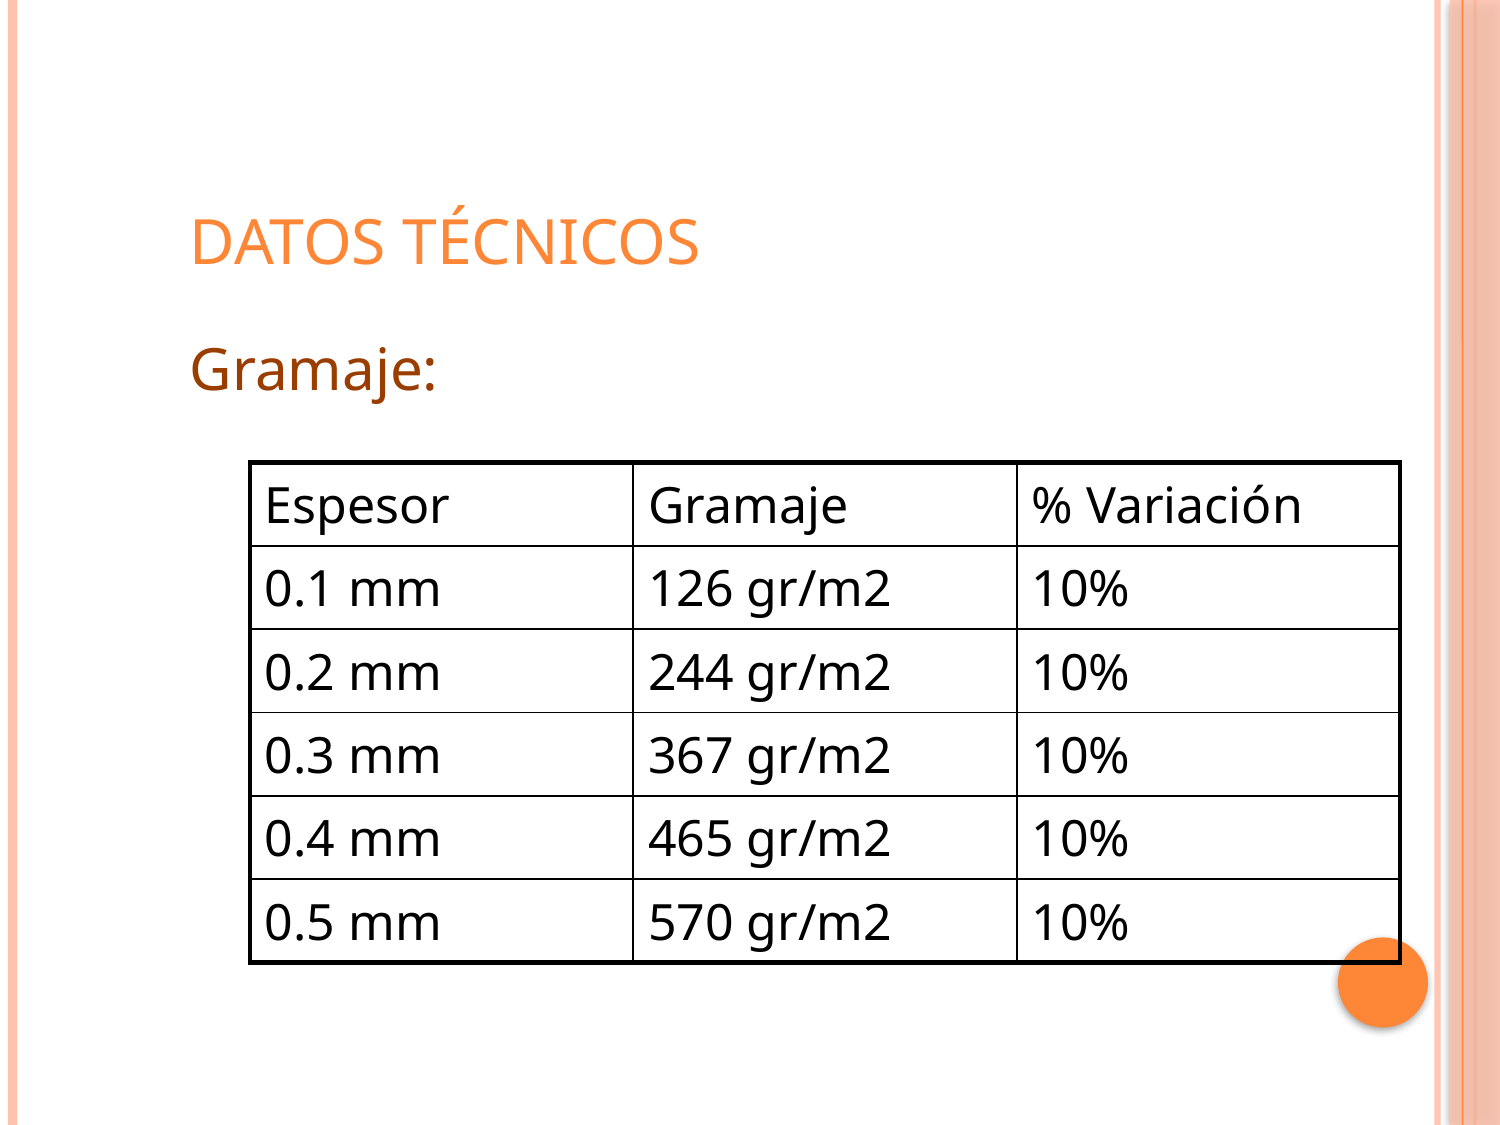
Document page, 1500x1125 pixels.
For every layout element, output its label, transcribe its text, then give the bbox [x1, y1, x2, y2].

table_cell 0.4 mm [252, 797, 632, 878]
table_cell 0.5 mm [252, 880, 632, 960]
table_cell 10% [1018, 713, 1398, 795]
table_cell 0.1 mm [252, 547, 632, 628]
table_header Espesor [252, 465, 632, 545]
table_cell 0.3 mm [252, 713, 632, 795]
table_cell 10% [1018, 630, 1398, 712]
table_header % Variación [1018, 465, 1398, 545]
table_header Gramaje [634, 465, 1016, 545]
title Datos Técnicos [174, 50, 1413, 285]
table_cell 10% [1018, 880, 1398, 960]
table_cell 570 gr/m2 [634, 880, 1016, 960]
table_cell 465 gr/m2 [634, 797, 1016, 878]
table_cell 126 gr/m2 [634, 547, 1016, 628]
list Gramaje: [174, 324, 782, 1000]
table_cell 10% [1018, 547, 1398, 628]
table_cell 367 gr/m2 [634, 713, 1016, 795]
table_cell 10% [1018, 797, 1398, 878]
table_cell 0.2 mm [252, 630, 632, 712]
table_cell 244 gr/m2 [634, 630, 1016, 712]
